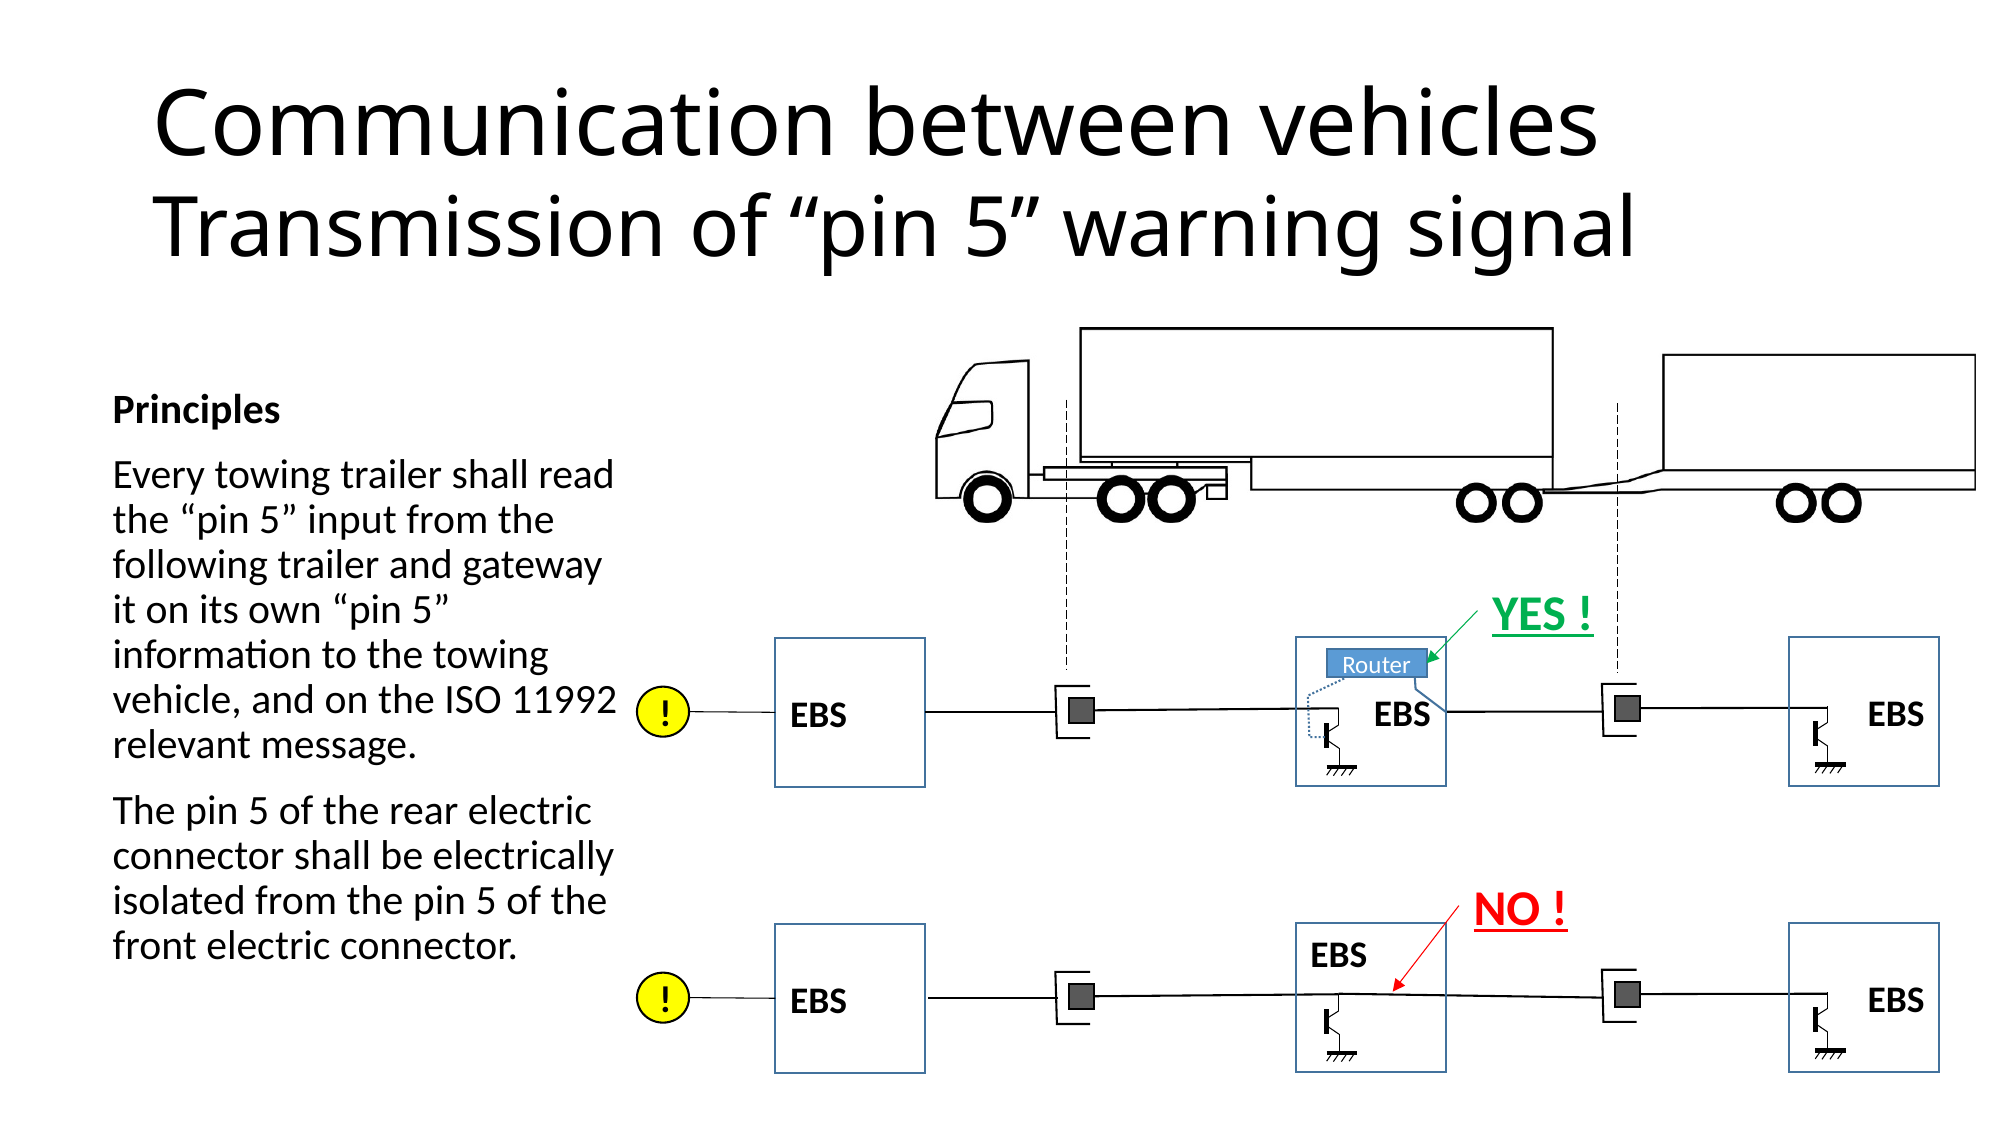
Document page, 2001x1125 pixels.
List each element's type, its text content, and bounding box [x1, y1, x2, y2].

text_box EBS [1295, 922, 1447, 994]
text_box Router [1326, 648, 1428, 678]
text_box [1637, 695, 1641, 722]
title Communication between vehicles Transmission of “pin 5” warning signal [137, 59, 1863, 278]
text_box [1392, 906, 1459, 992]
text_box ! [635, 685, 691, 738]
text_box EBS [1788, 922, 1940, 1073]
text_box EBS [774, 923, 926, 1074]
text_box [1306, 677, 1345, 708]
text_box EBS [1416, 664, 1447, 710]
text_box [1358, 993, 1602, 998]
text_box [1426, 611, 1477, 664]
text_box YES ! [1477, 573, 1609, 648]
text_box [1054, 970, 1091, 1026]
text_box [1413, 677, 1447, 713]
text_box [1054, 684, 1091, 740]
text_box ! [635, 971, 691, 1024]
text_box EBS [1788, 636, 1940, 787]
text_box [1600, 682, 1637, 737]
text_box EBS [774, 637, 926, 788]
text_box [1815, 991, 1846, 1060]
text_box [1637, 981, 1641, 1008]
picture [935, 327, 1976, 523]
text_box EBS [1295, 636, 1426, 708]
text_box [1326, 993, 1358, 1062]
text_box [1600, 968, 1637, 1023]
text_box EBS [1295, 678, 1447, 787]
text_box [1815, 705, 1846, 774]
list Principles Every towing trailer shall read the “pin 5” input from the following trailer and gateway it on its own “pin 5” information to the towing vehicle, and on the ISO 11992 relevant message. The pin 5 of the rear electric connector shall be electrically isolated from the pin 5 of the front electric connector. [97, 379, 635, 908]
text_box [1307, 711, 1326, 739]
text_box NO ! [1458, 868, 1583, 943]
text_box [1326, 707, 1358, 776]
text_box [1091, 697, 1095, 724]
text_box EBS [1295, 997, 1447, 1073]
text_box [1091, 983, 1095, 1010]
